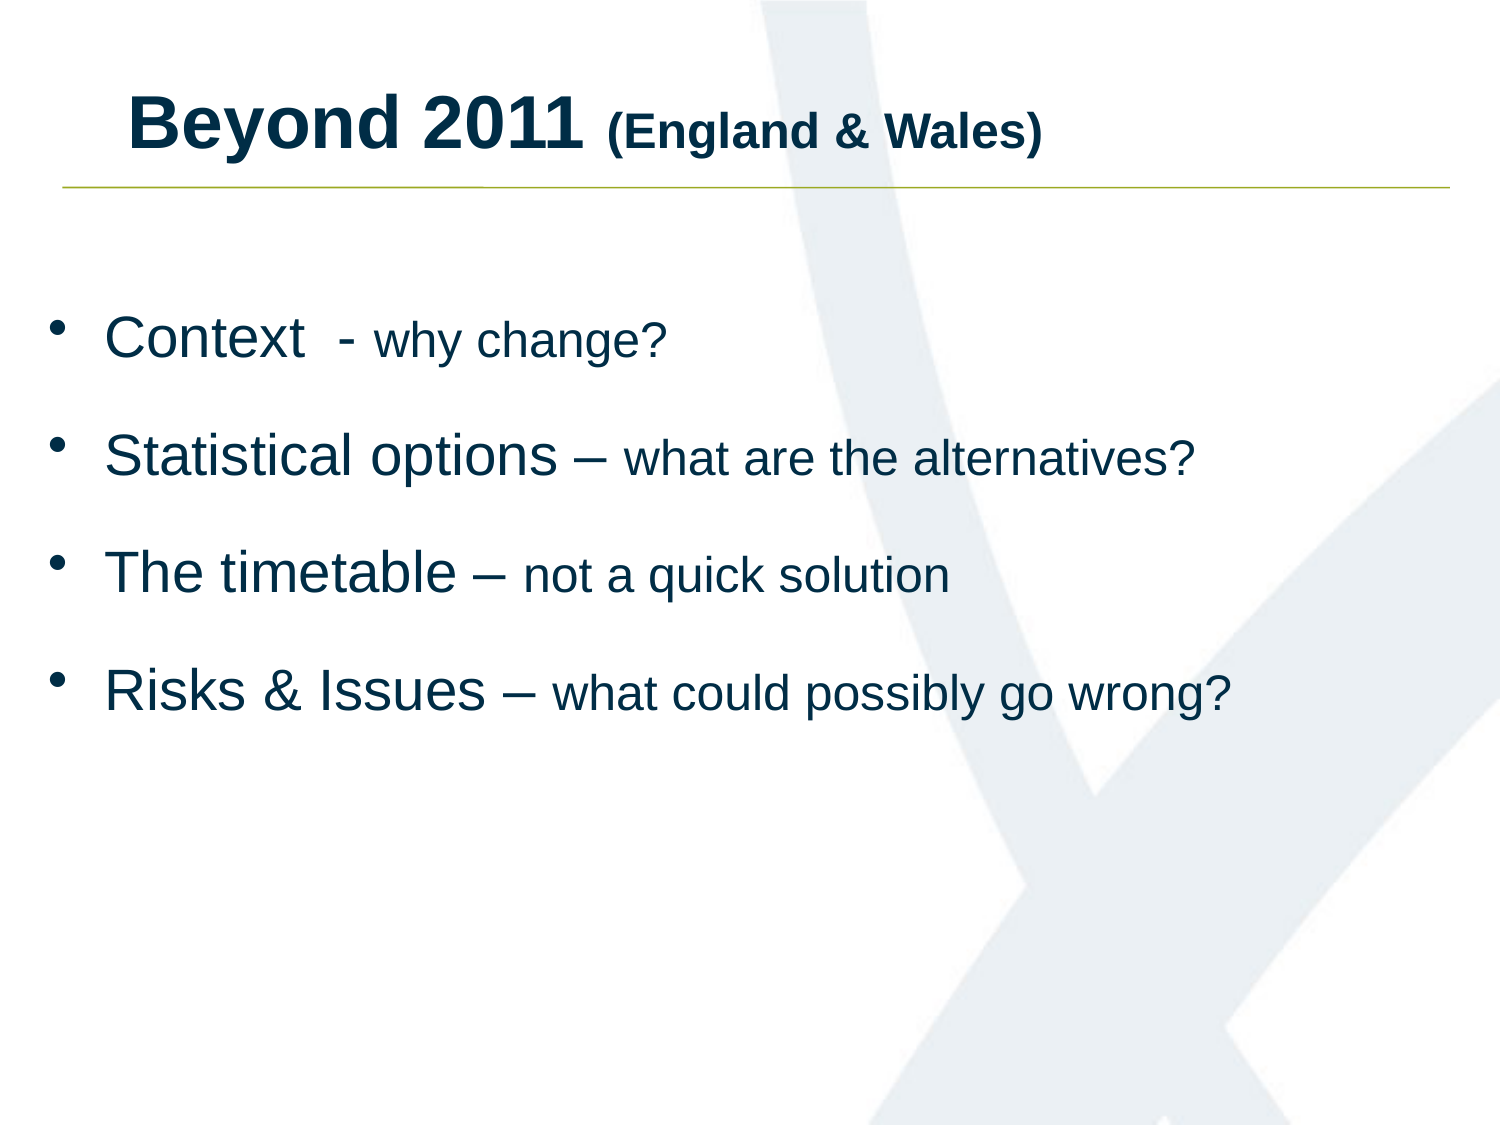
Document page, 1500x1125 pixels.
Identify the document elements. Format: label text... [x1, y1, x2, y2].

text_box Context - why change? Statistical options – what are the alternatives? The timetable – not a quick solution Risks & Issues – what could possibly go wrong? [33, 257, 1479, 1019]
title Beyond 2011 (England & Wales) [112, 24, 1388, 213]
picture [0, 0, 1500, 1125]
